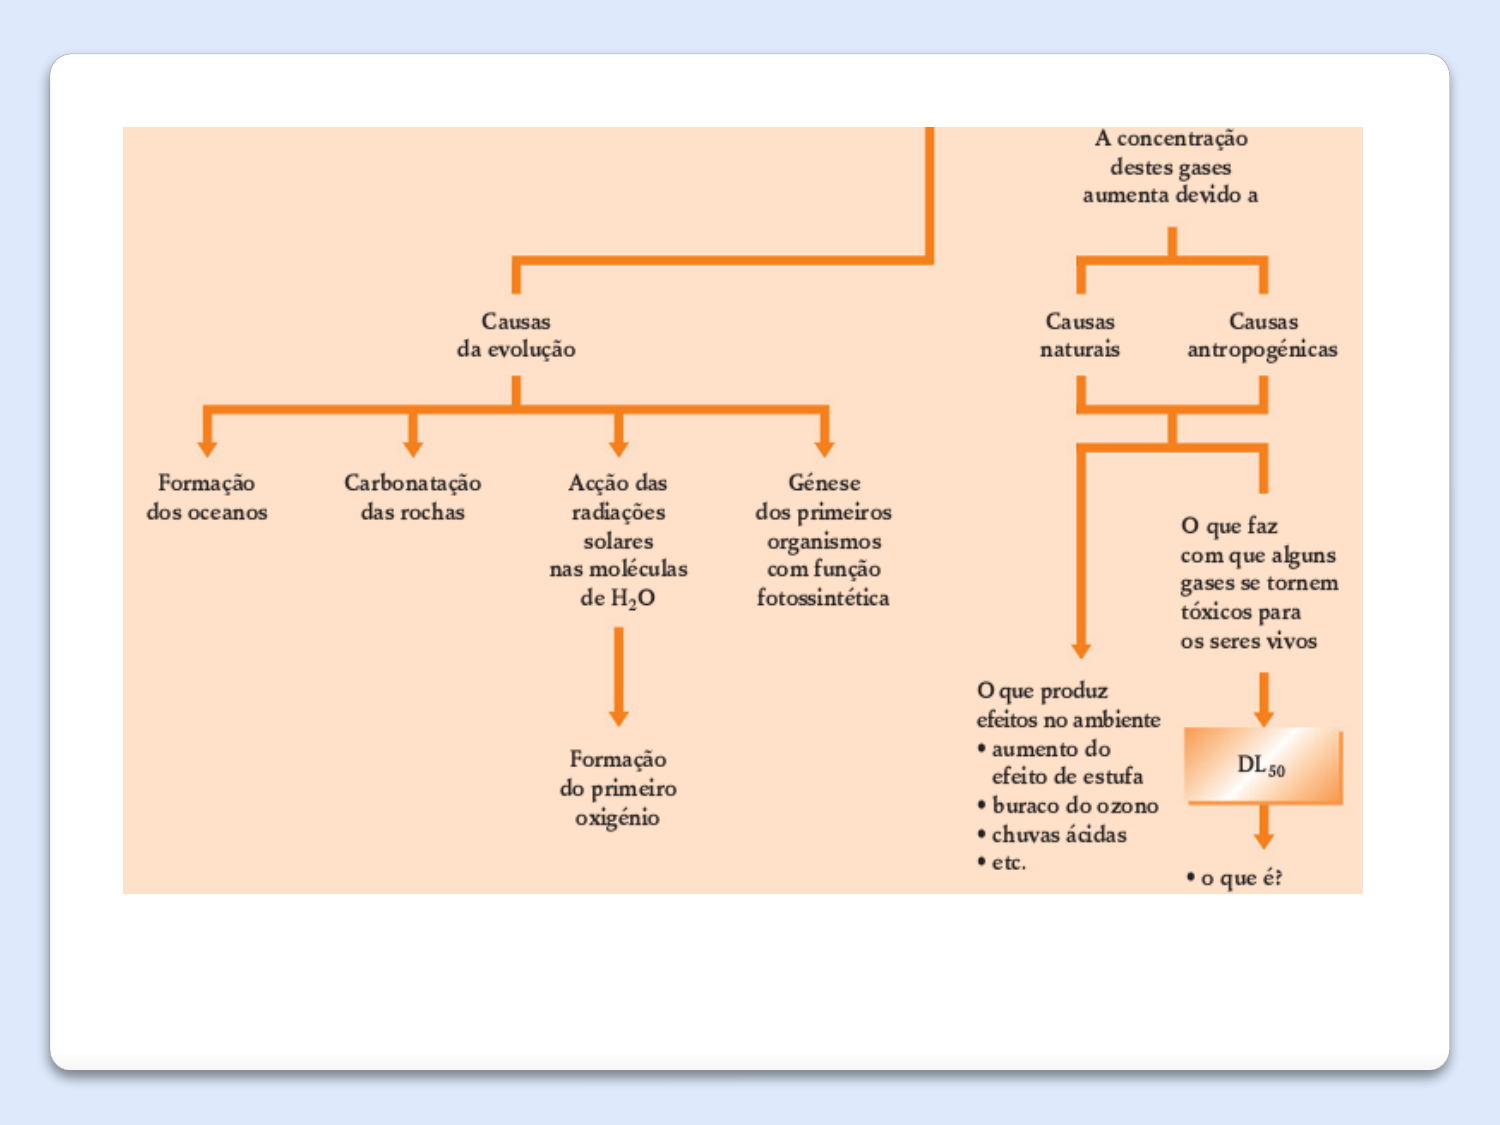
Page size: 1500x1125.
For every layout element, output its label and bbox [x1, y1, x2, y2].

picture [123, 127, 1363, 894]
